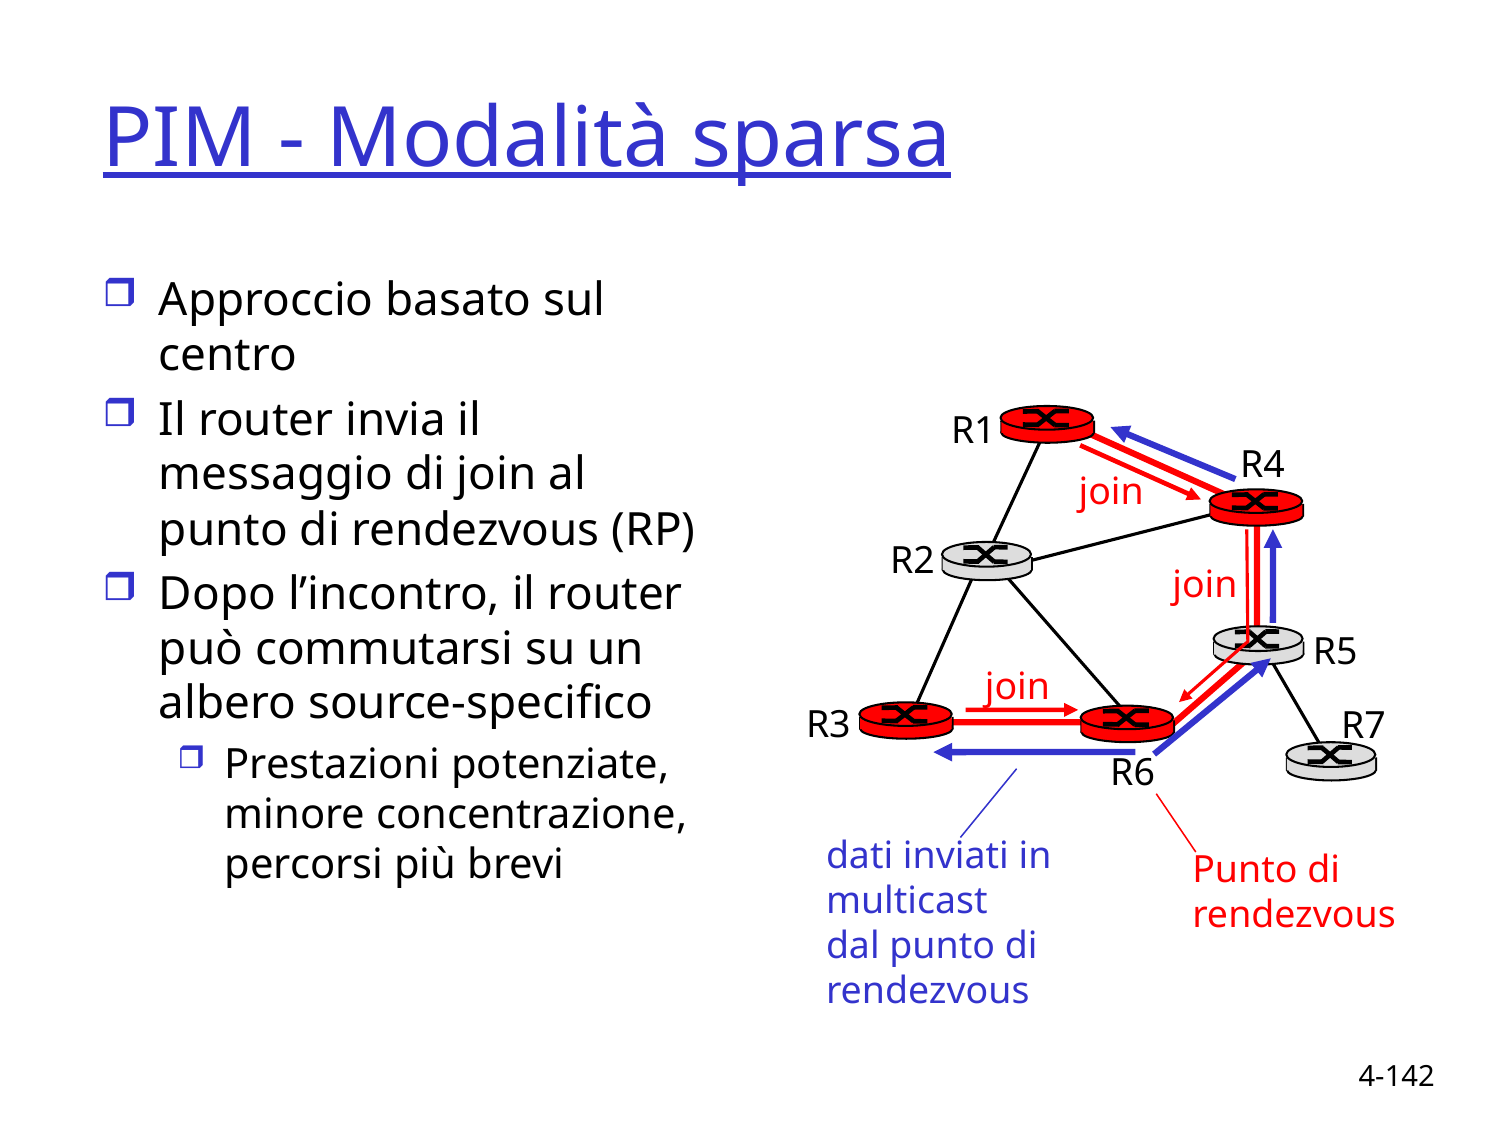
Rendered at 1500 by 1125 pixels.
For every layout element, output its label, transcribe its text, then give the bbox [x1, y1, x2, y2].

text_box dati inviati in multicast dal punto di rendezvous [811, 823, 1067, 1019]
text_box [1237, 533, 1248, 553]
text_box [1209, 489, 1304, 526]
text_box [1266, 533, 1280, 623]
text_box [1179, 613, 1248, 703]
text_box R5 [1298, 619, 1373, 680]
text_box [859, 702, 953, 739]
text_box join [1157, 553, 1253, 613]
text_box [1160, 480, 1202, 501]
text_box join [970, 655, 1066, 715]
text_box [1000, 405, 1095, 443]
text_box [941, 541, 1032, 581]
text_box R1 [936, 399, 1011, 459]
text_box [1213, 625, 1304, 665]
title PIM - Modalità sparsa [87, 38, 1363, 227]
text_box R2 [875, 528, 950, 589]
text_box [1110, 426, 1236, 480]
text_box R4 [1225, 432, 1300, 488]
text_box R7 [1326, 693, 1401, 754]
slide_number 4-142 [1338, 1049, 1451, 1125]
text_box R3 [791, 692, 866, 752]
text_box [1080, 705, 1175, 743]
text_box [1065, 703, 1077, 717]
text_box R6 [1095, 750, 1170, 800]
text_box [933, 746, 1136, 759]
text_box Punto di rendezvous [1177, 837, 1411, 943]
list Approccio basato sul centro Il router invia il messaggio di join al punto di rendezvous (RP) Dopo l’incontro, il router può commutarsi su un albero source-specifico Prestazioni potenziate, minore concentrazione, percorsi più brevi [87, 262, 714, 1026]
text_box join [1063, 459, 1160, 520]
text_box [1285, 741, 1377, 781]
